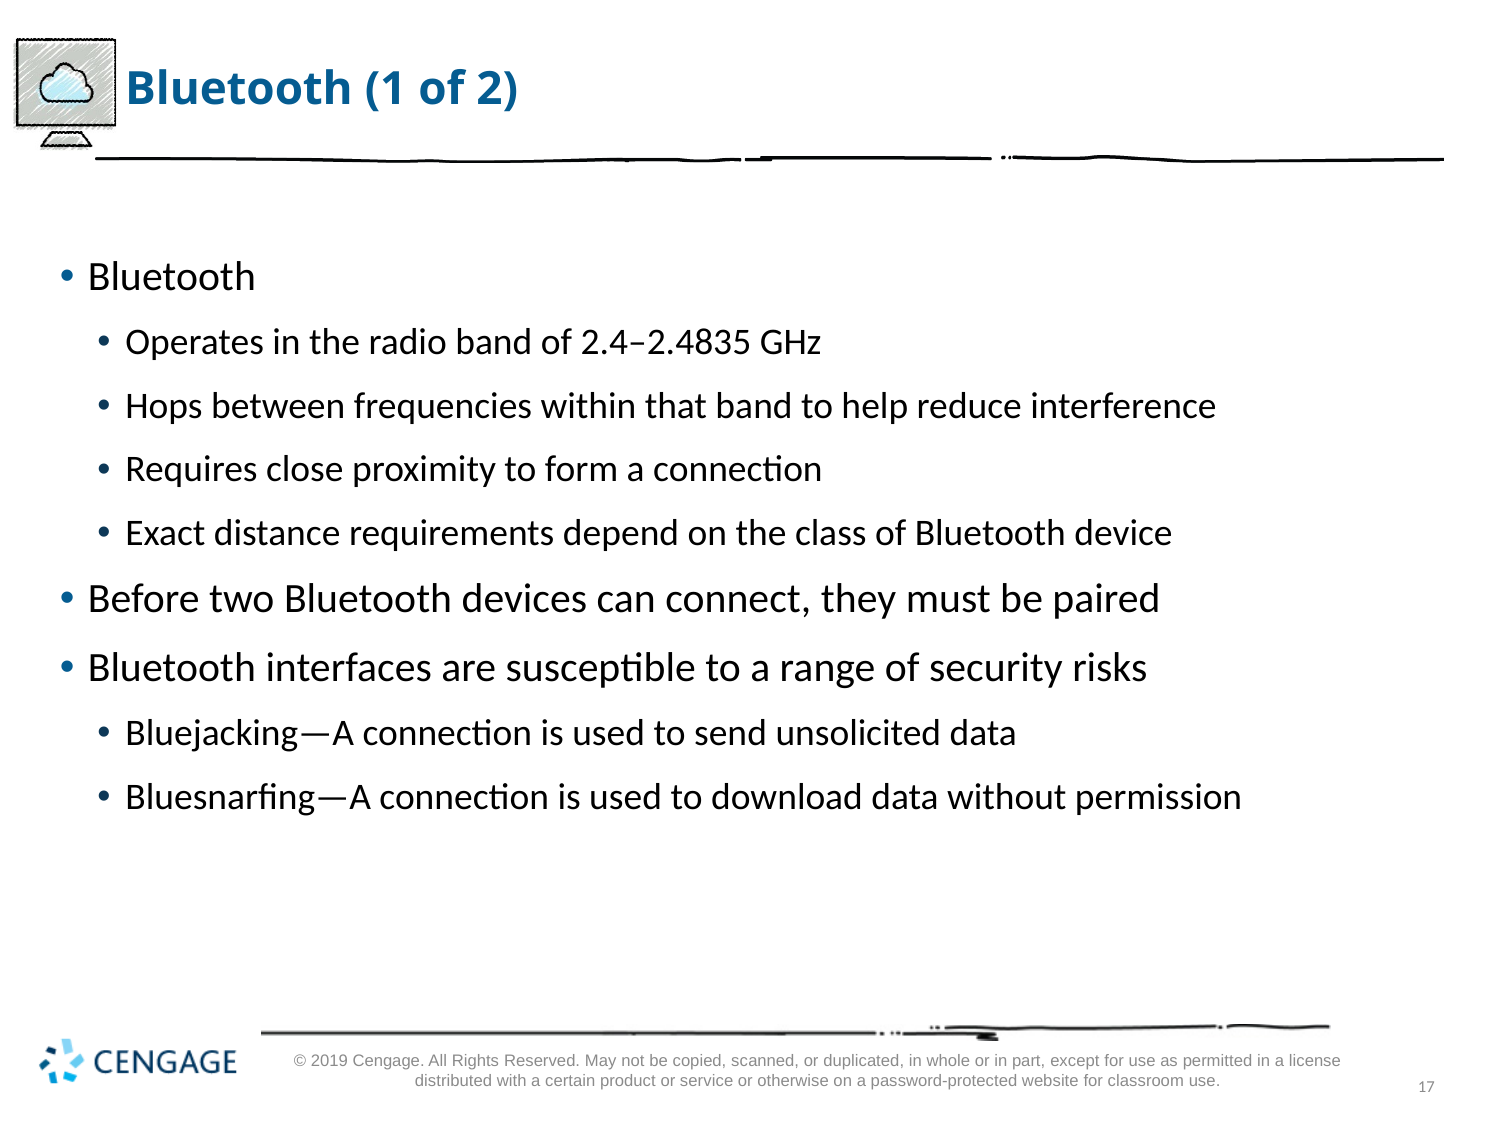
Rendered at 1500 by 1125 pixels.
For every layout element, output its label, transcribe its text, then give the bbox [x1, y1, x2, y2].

list Bluetooth Operates in the radio band of 2.4–2.4835 GHz Hops between frequencies within that band to help reduce interference Requires close proximity to form a connection Exact distance requirements depend on the class of Bluetooth device Before two Bluetooth devices can connect, they must be paired Bluetooth interfaces are susceptible to a range of security risks Bluejacking—A connection is used to send unsolicited data Bluesnarfing—A connection is used to download data without permission [59, 252, 1441, 824]
picture [95, 155, 1444, 163]
picture [19, 1025, 249, 1096]
picture [13, 36, 117, 151]
footer © 2019 Cengage. All Rights Reserved. May not be copied, scanned, or duplicated, in whole or in part, except for use as permitted in a license distributed with a certain product or service or otherwise on a password-protected website for classroom use. [262, 1050, 1375, 1091]
picture [261, 1024, 1331, 1041]
title Bluetooth (1 of 2) [125, 66, 1442, 116]
